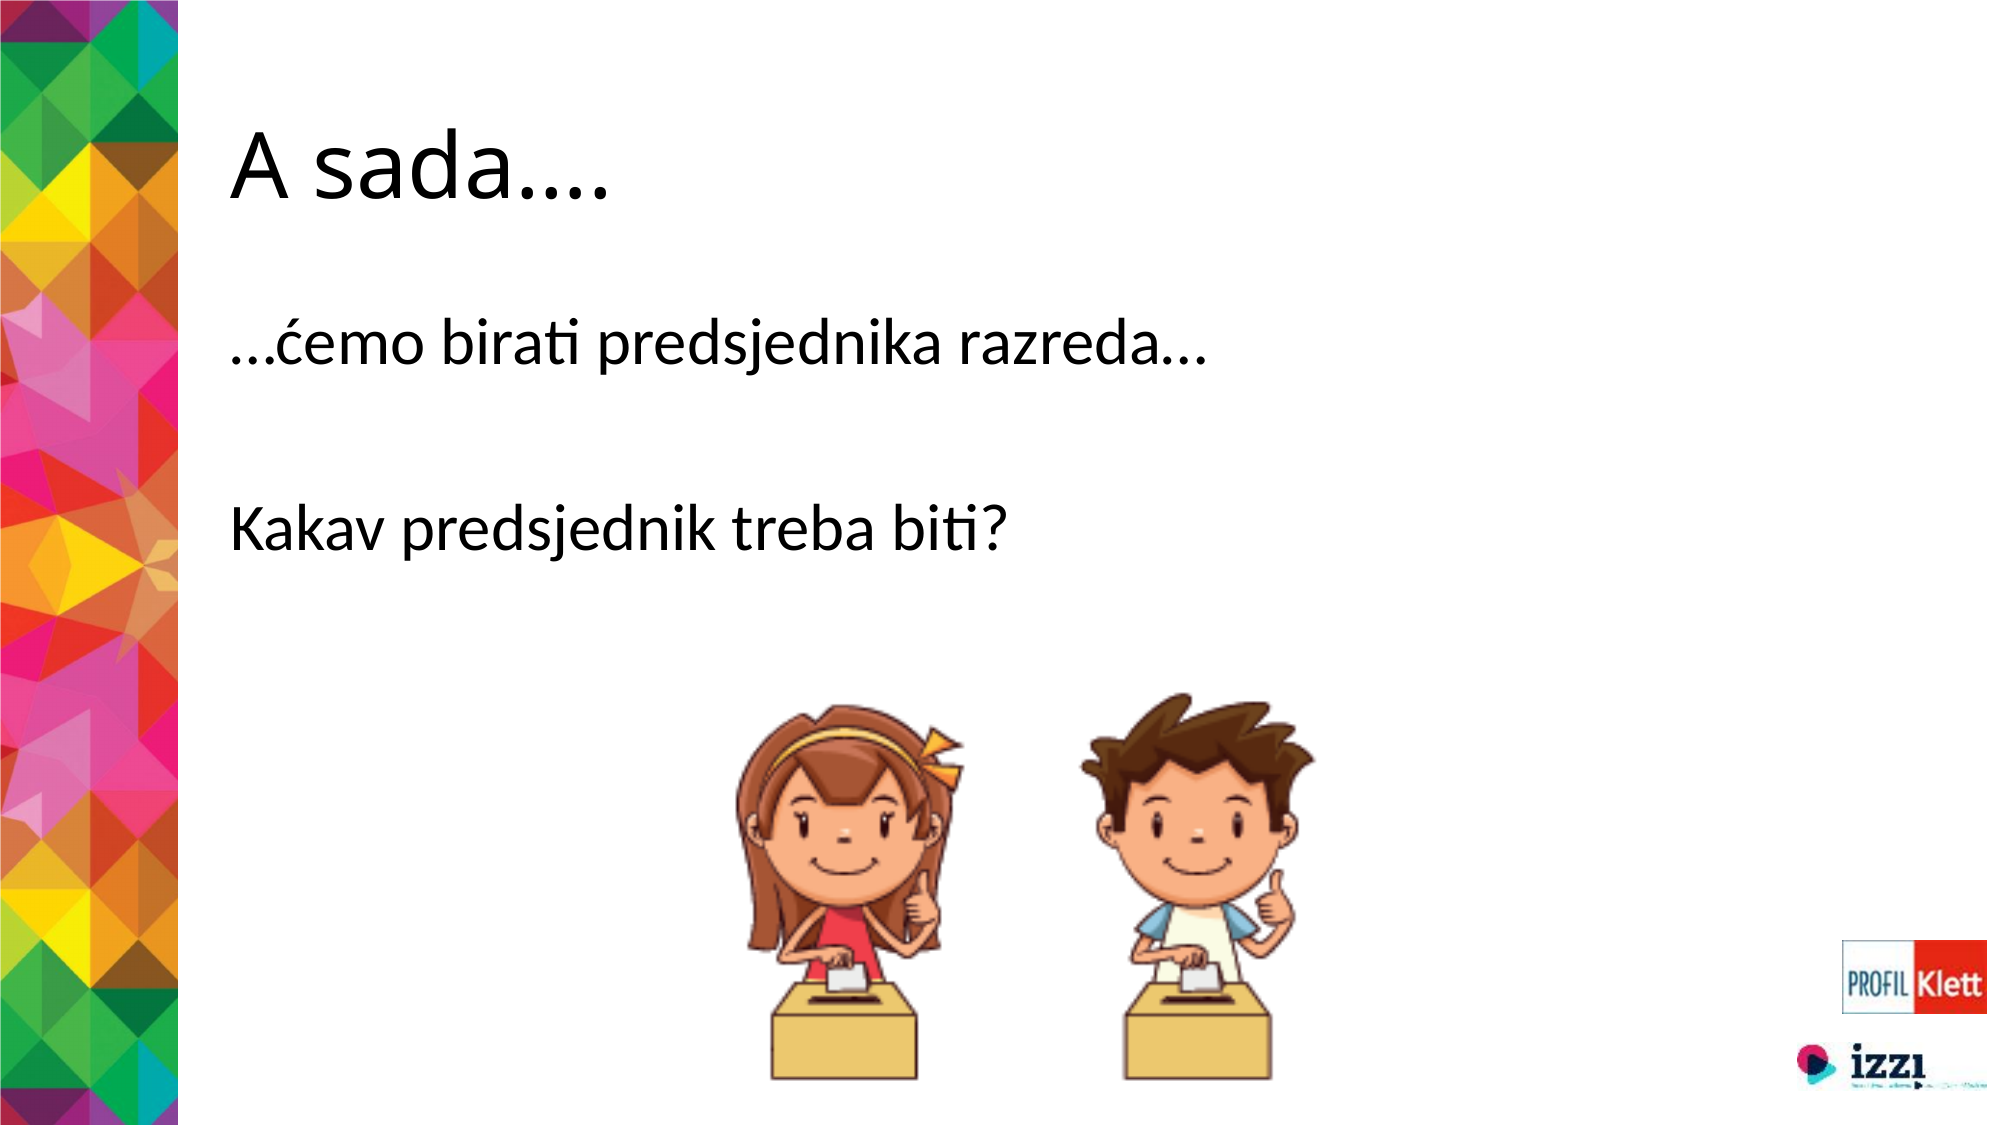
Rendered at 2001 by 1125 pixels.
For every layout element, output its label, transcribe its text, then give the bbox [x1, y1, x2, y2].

picture [691, 674, 1377, 1101]
picture [1863, 940, 1987, 1014]
list …ćemo birati predsjednika razreda… Kakav predsjednik treba biti? [214, 299, 1863, 1014]
picture [1797, 1042, 1987, 1091]
picture [1, 2, 178, 1124]
title A sada…. [214, 59, 1863, 278]
